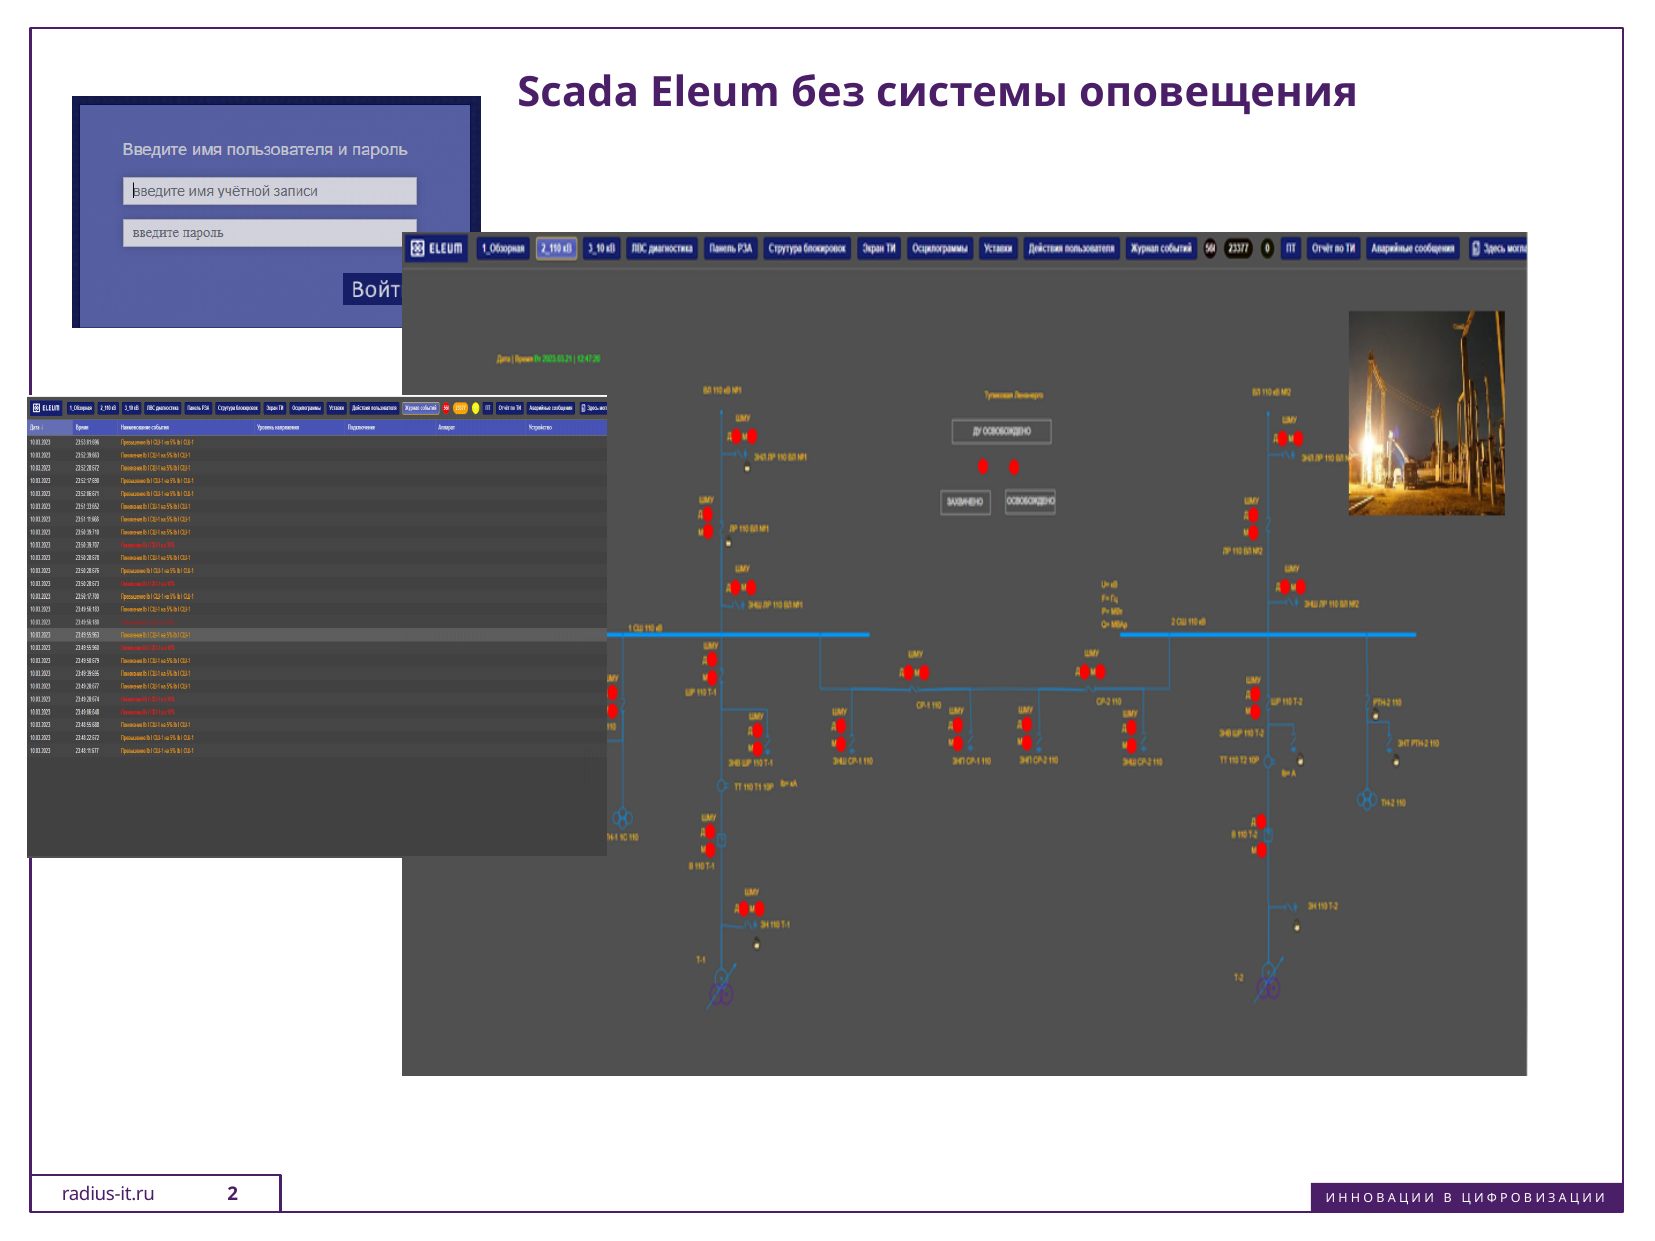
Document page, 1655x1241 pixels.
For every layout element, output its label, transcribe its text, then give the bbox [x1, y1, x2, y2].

text_box 2 [225, 1179, 241, 1204]
title Scada Eleum без системы оповещения [263, 62, 1600, 272]
picture [26, 96, 1528, 1077]
text_box И Н Н О В А Ц И И В Ц И Ф Р О В И З А Ц И И [1310, 1182, 1624, 1213]
text_box radius-it.ru [59, 1179, 156, 1204]
